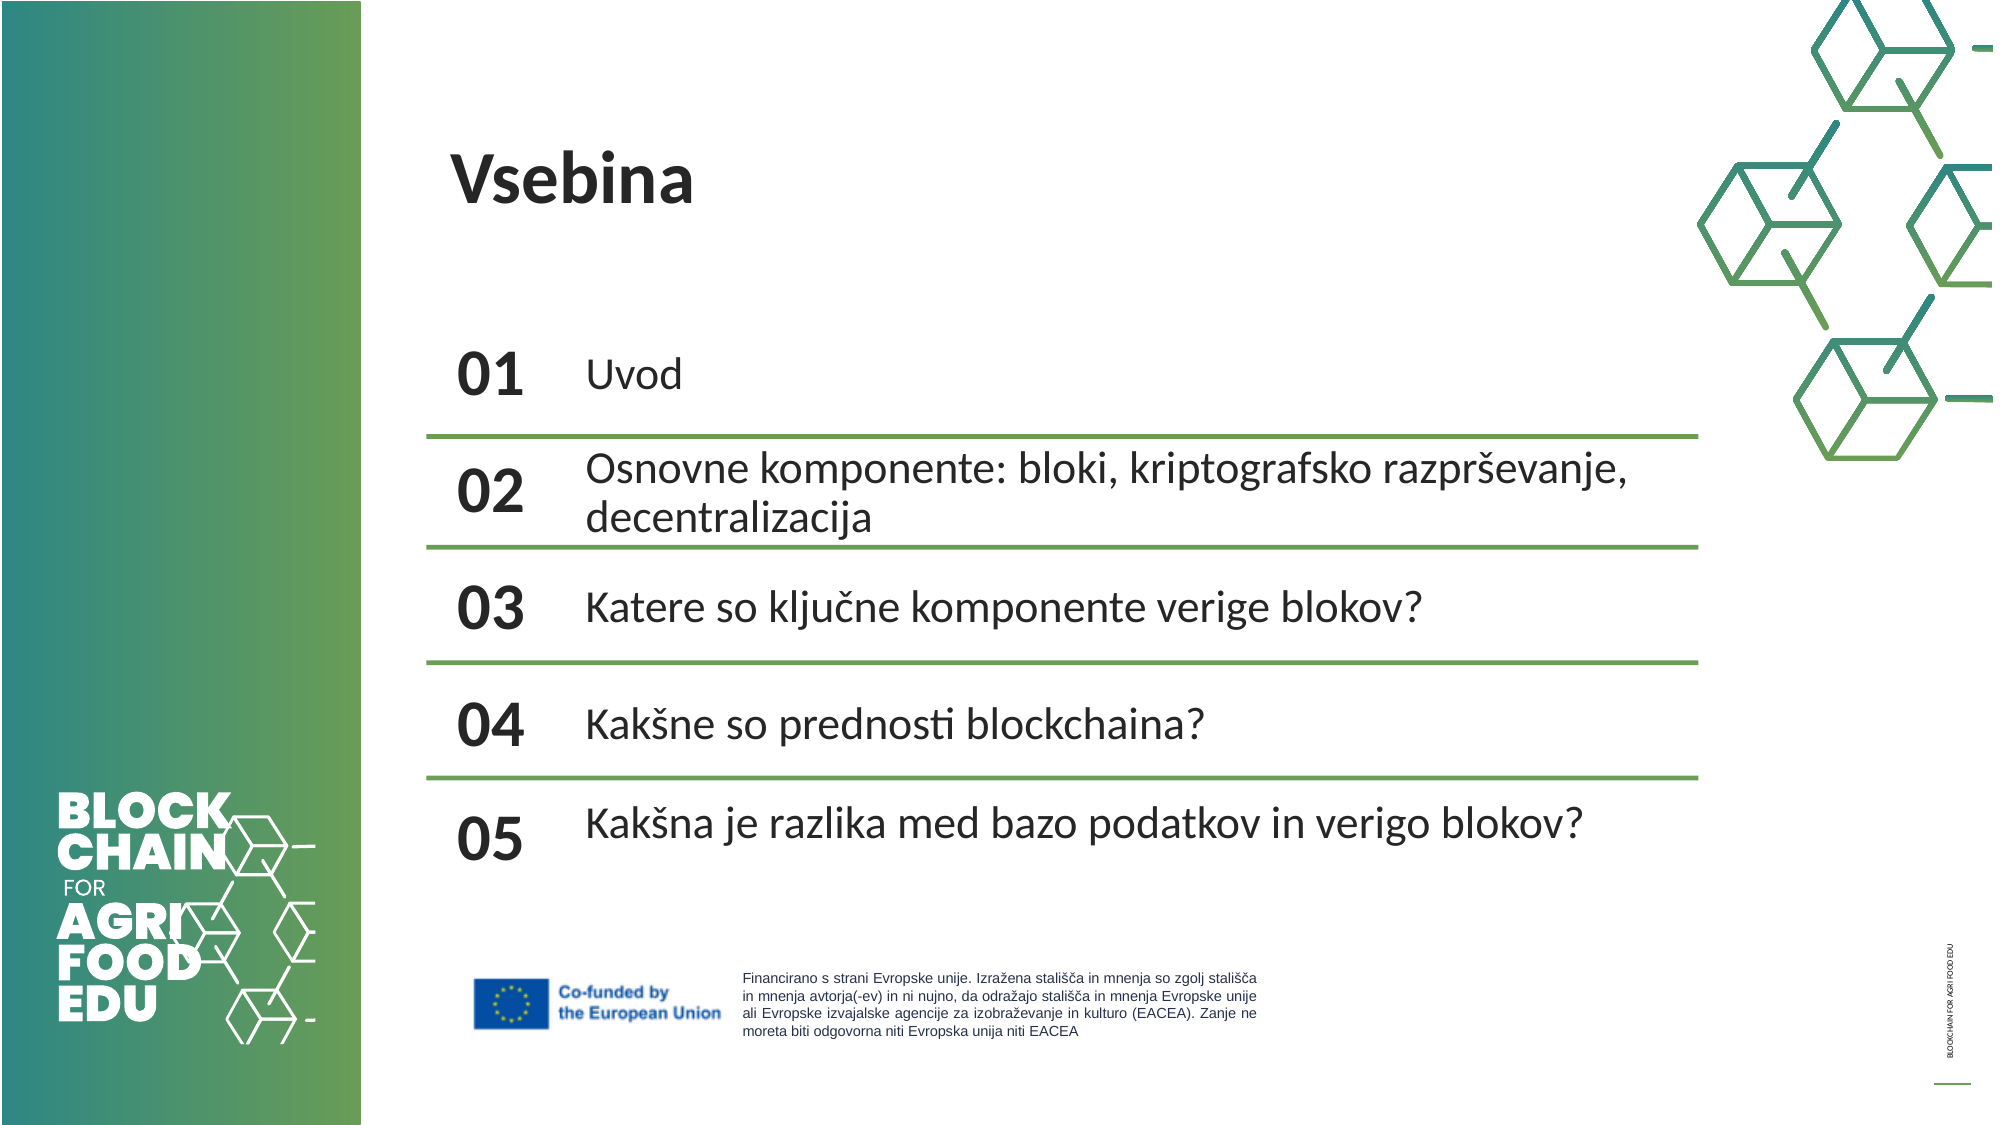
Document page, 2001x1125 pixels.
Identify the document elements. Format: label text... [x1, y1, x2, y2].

list 01 [433, 317, 549, 431]
list 02 [433, 434, 549, 548]
text_box Financirano s strani Evropske unije. Izražena stališča in mnenja so zgolj stališča in mnenja avtorja(-ev) in ni nujno, da odražajo stališča in mnenja Evropske unije ali Evropske izvajalske agencije za izobraževanje in kulturo (EACEA). Zanje ne moreta biti odgovorna niti Evropska unija niti EACEA [727, 961, 1273, 1047]
list Osnovne komponente: bloki, kriptografsko razprševanje, decentralizacija [570, 474, 1699, 513]
list Kakšna je razlika med bazo podatkov in verigo blokov? [570, 767, 1699, 881]
list Katere so ključne komponente verige blokov? [570, 551, 1699, 665]
list 03 [433, 551, 549, 665]
list Kakšne so prednosti blockchaina? [570, 668, 1699, 767]
list Uvod [570, 317, 1699, 431]
list Vsebina [435, 120, 1263, 239]
list 05 [433, 782, 549, 896]
list 04 [433, 668, 549, 782]
picture [470, 976, 741, 1033]
